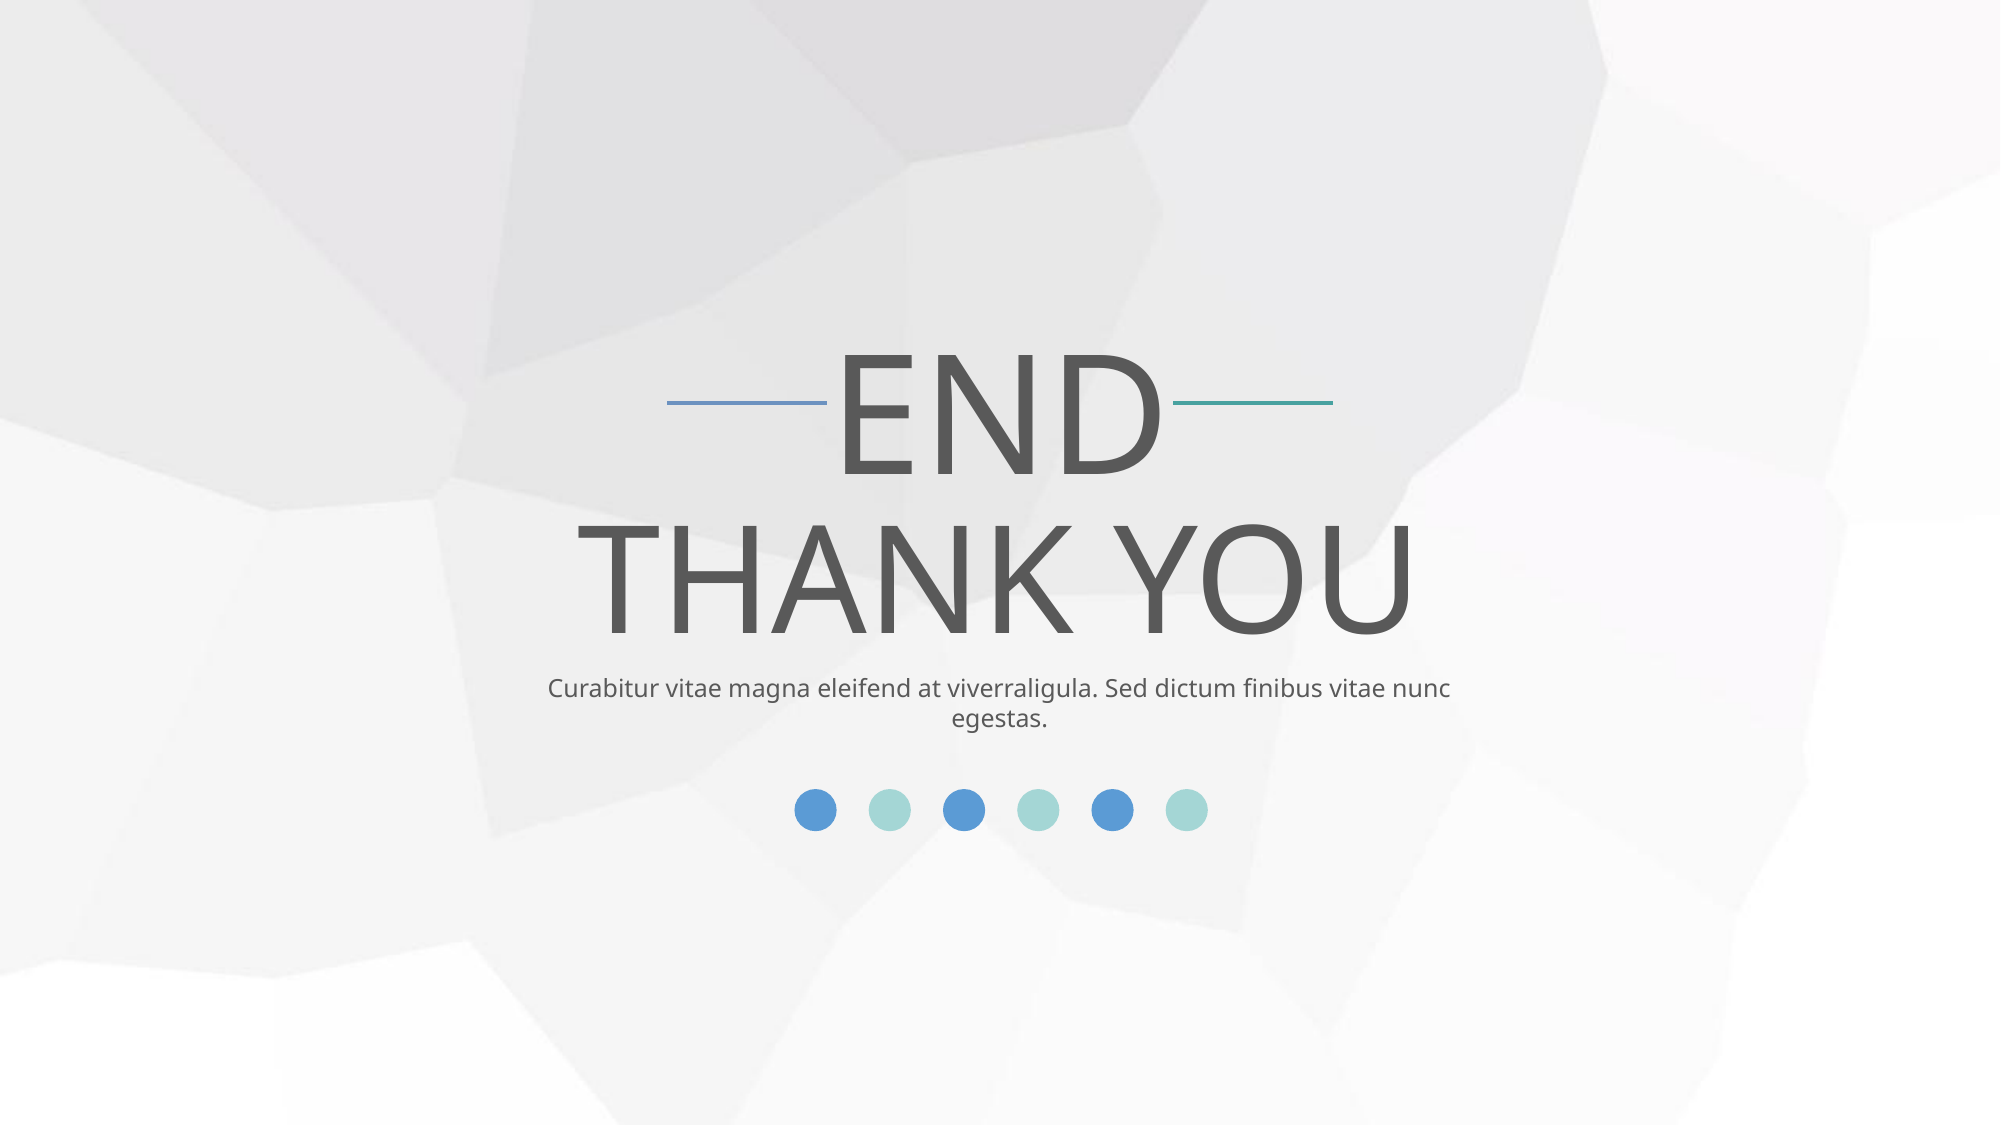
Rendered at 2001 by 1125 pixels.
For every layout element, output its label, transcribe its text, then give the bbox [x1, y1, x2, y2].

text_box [794, 789, 1208, 832]
text_box THANK YOU [562, 476, 1438, 665]
text_box Curabitur vitae magna eleifend at viverraligula. Sed dictum finibus vitae nunc egestas. [504, 665, 1495, 741]
text_box END [814, 300, 1186, 403]
text_box END [814, 404, 1186, 515]
picture [0, 0, 2001, 1125]
